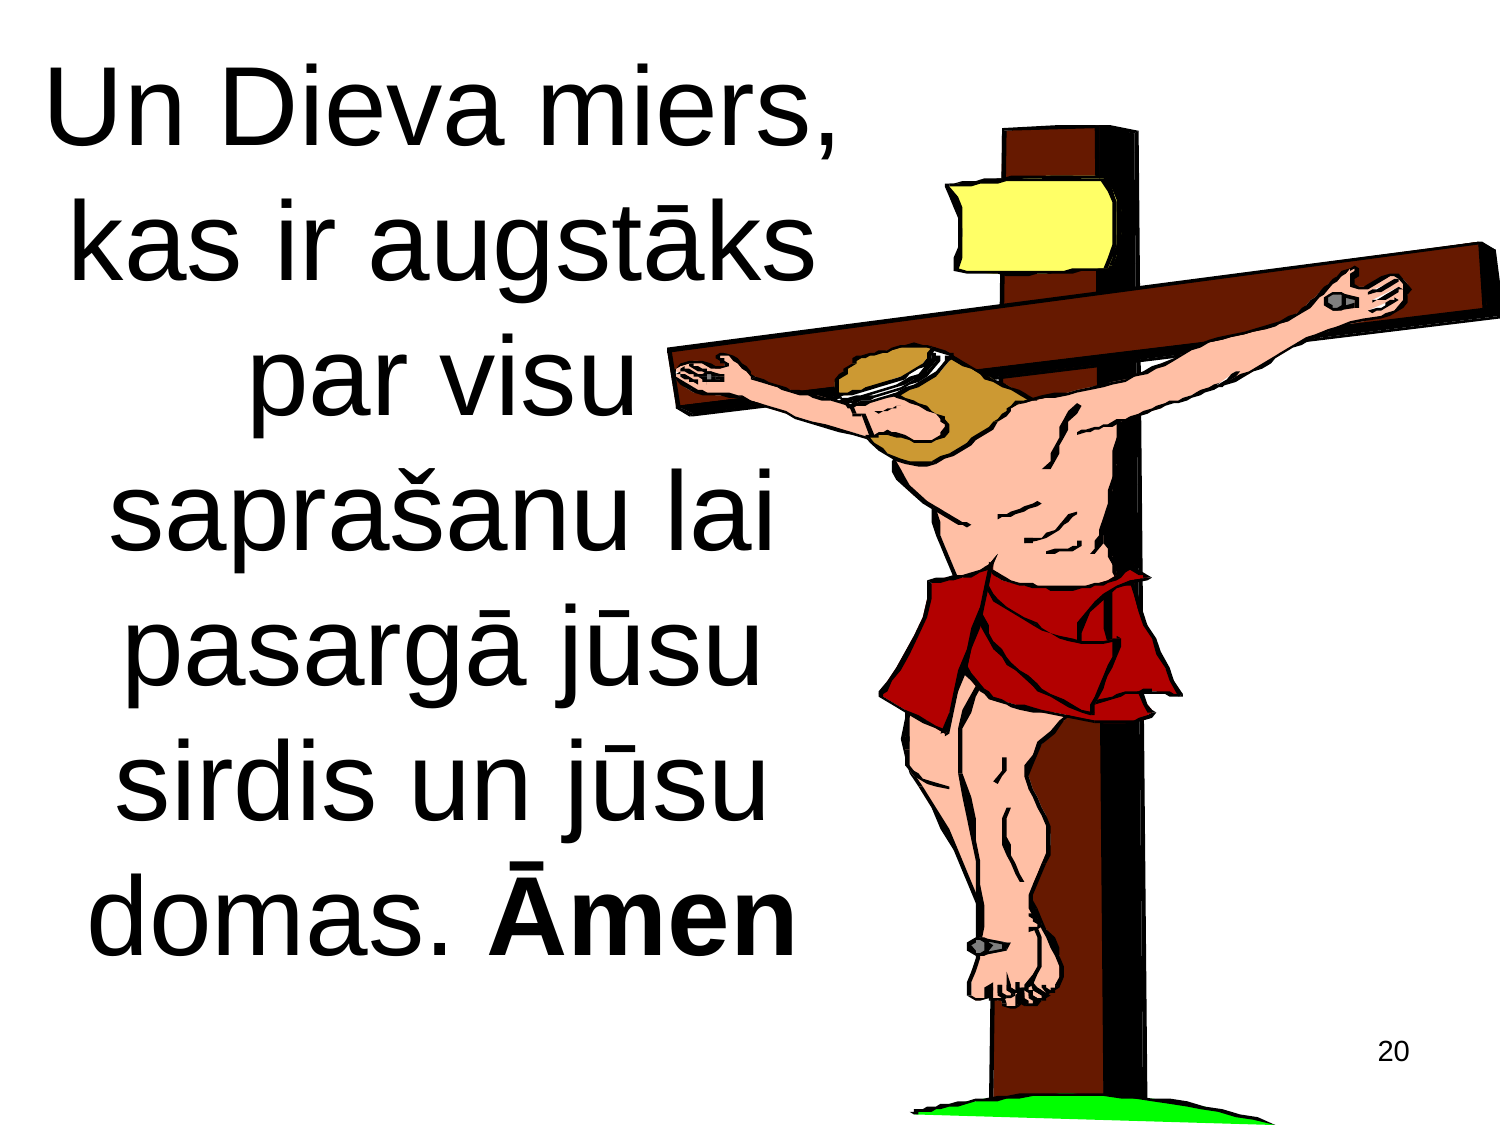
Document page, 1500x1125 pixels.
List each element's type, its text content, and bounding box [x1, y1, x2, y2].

title Un Dieva miers, kas ir augstāks par visu saprašanu lai pasargā jūsu sirdis un jūsu domas. Āmen [17, 479, 657, 668]
picture [662, 125, 1500, 1125]
